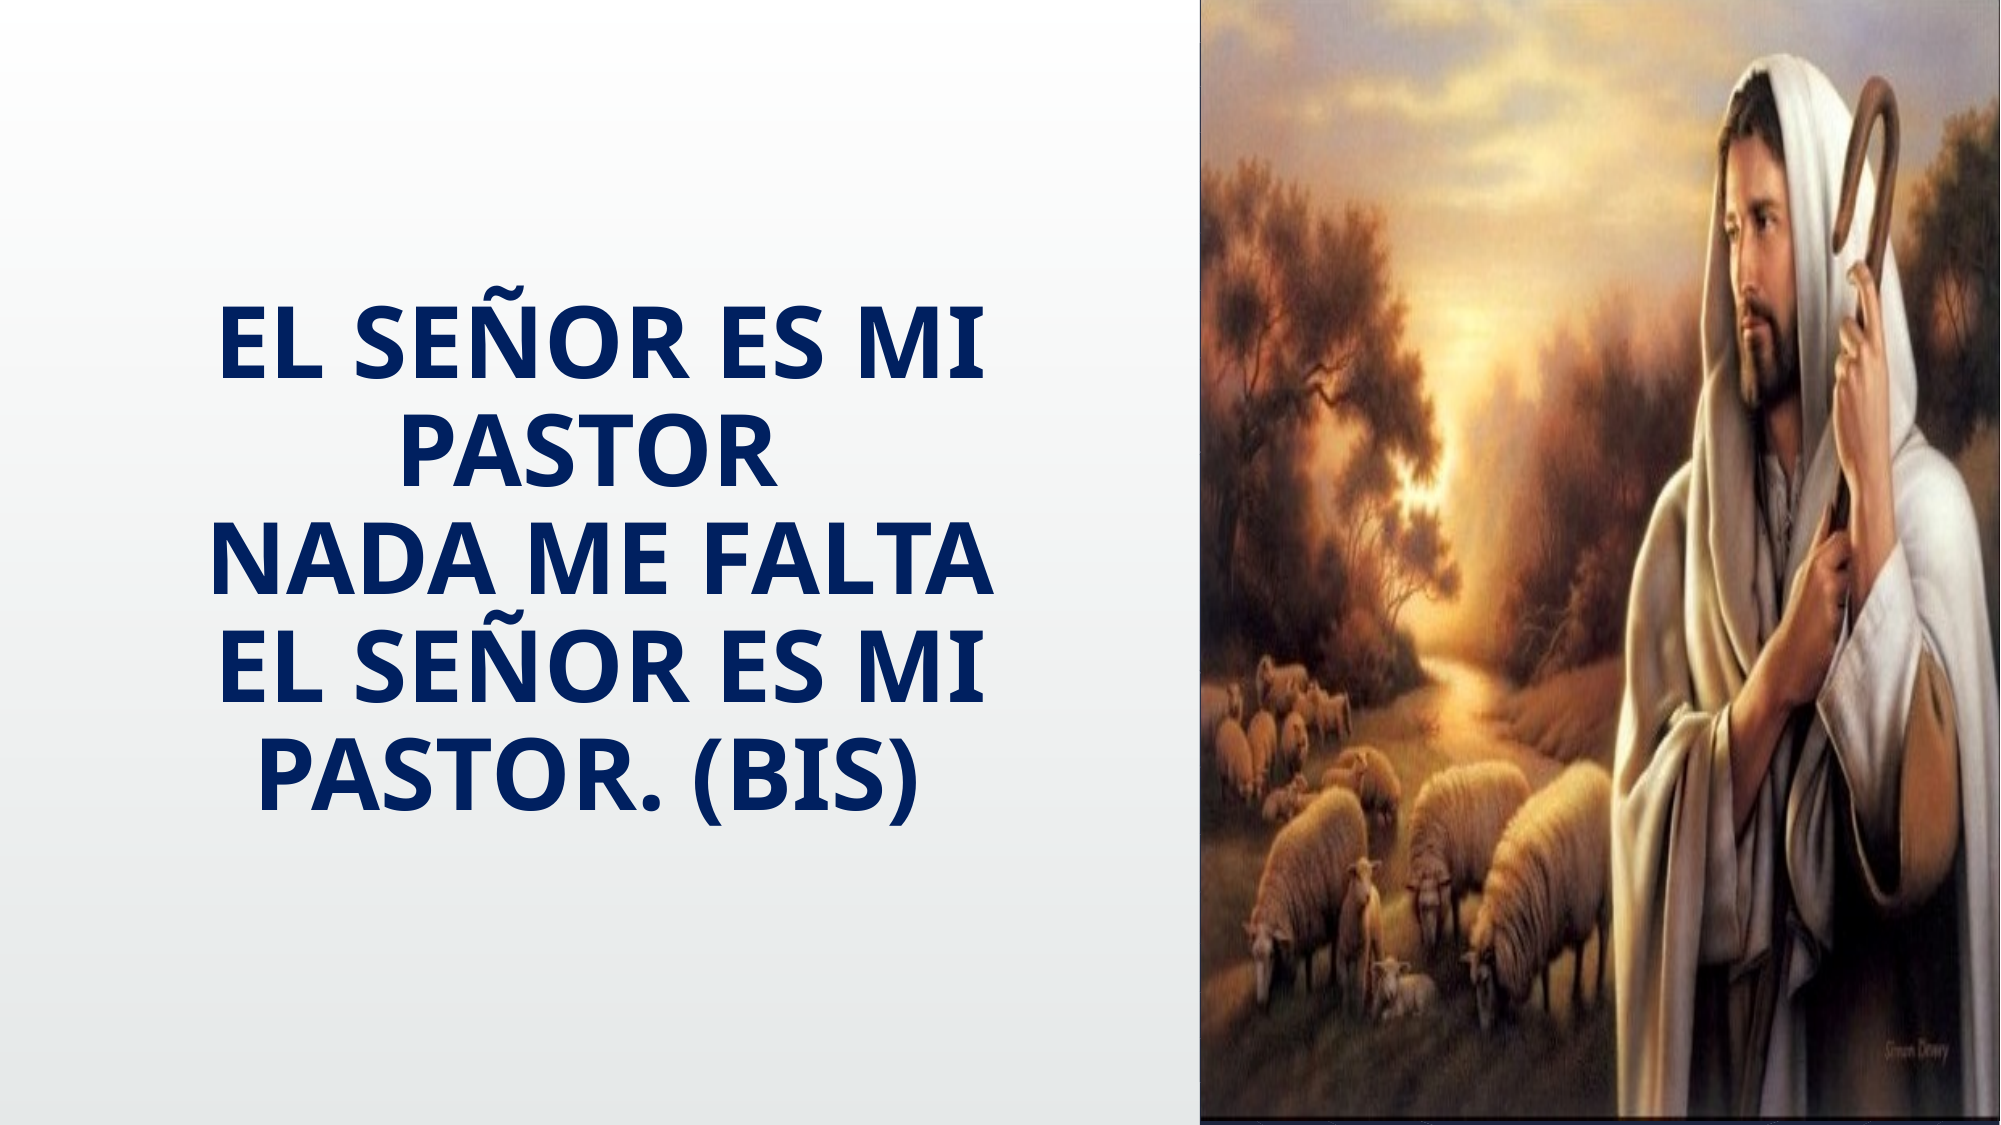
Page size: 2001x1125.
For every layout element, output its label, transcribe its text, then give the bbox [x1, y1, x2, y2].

title EL SEÑOR ES MI PASTOR NADA ME FALTA EL SEÑOR ES MI PASTOR. (BIS) [0, 0, 1200, 1125]
picture [1200, 0, 2000, 1125]
